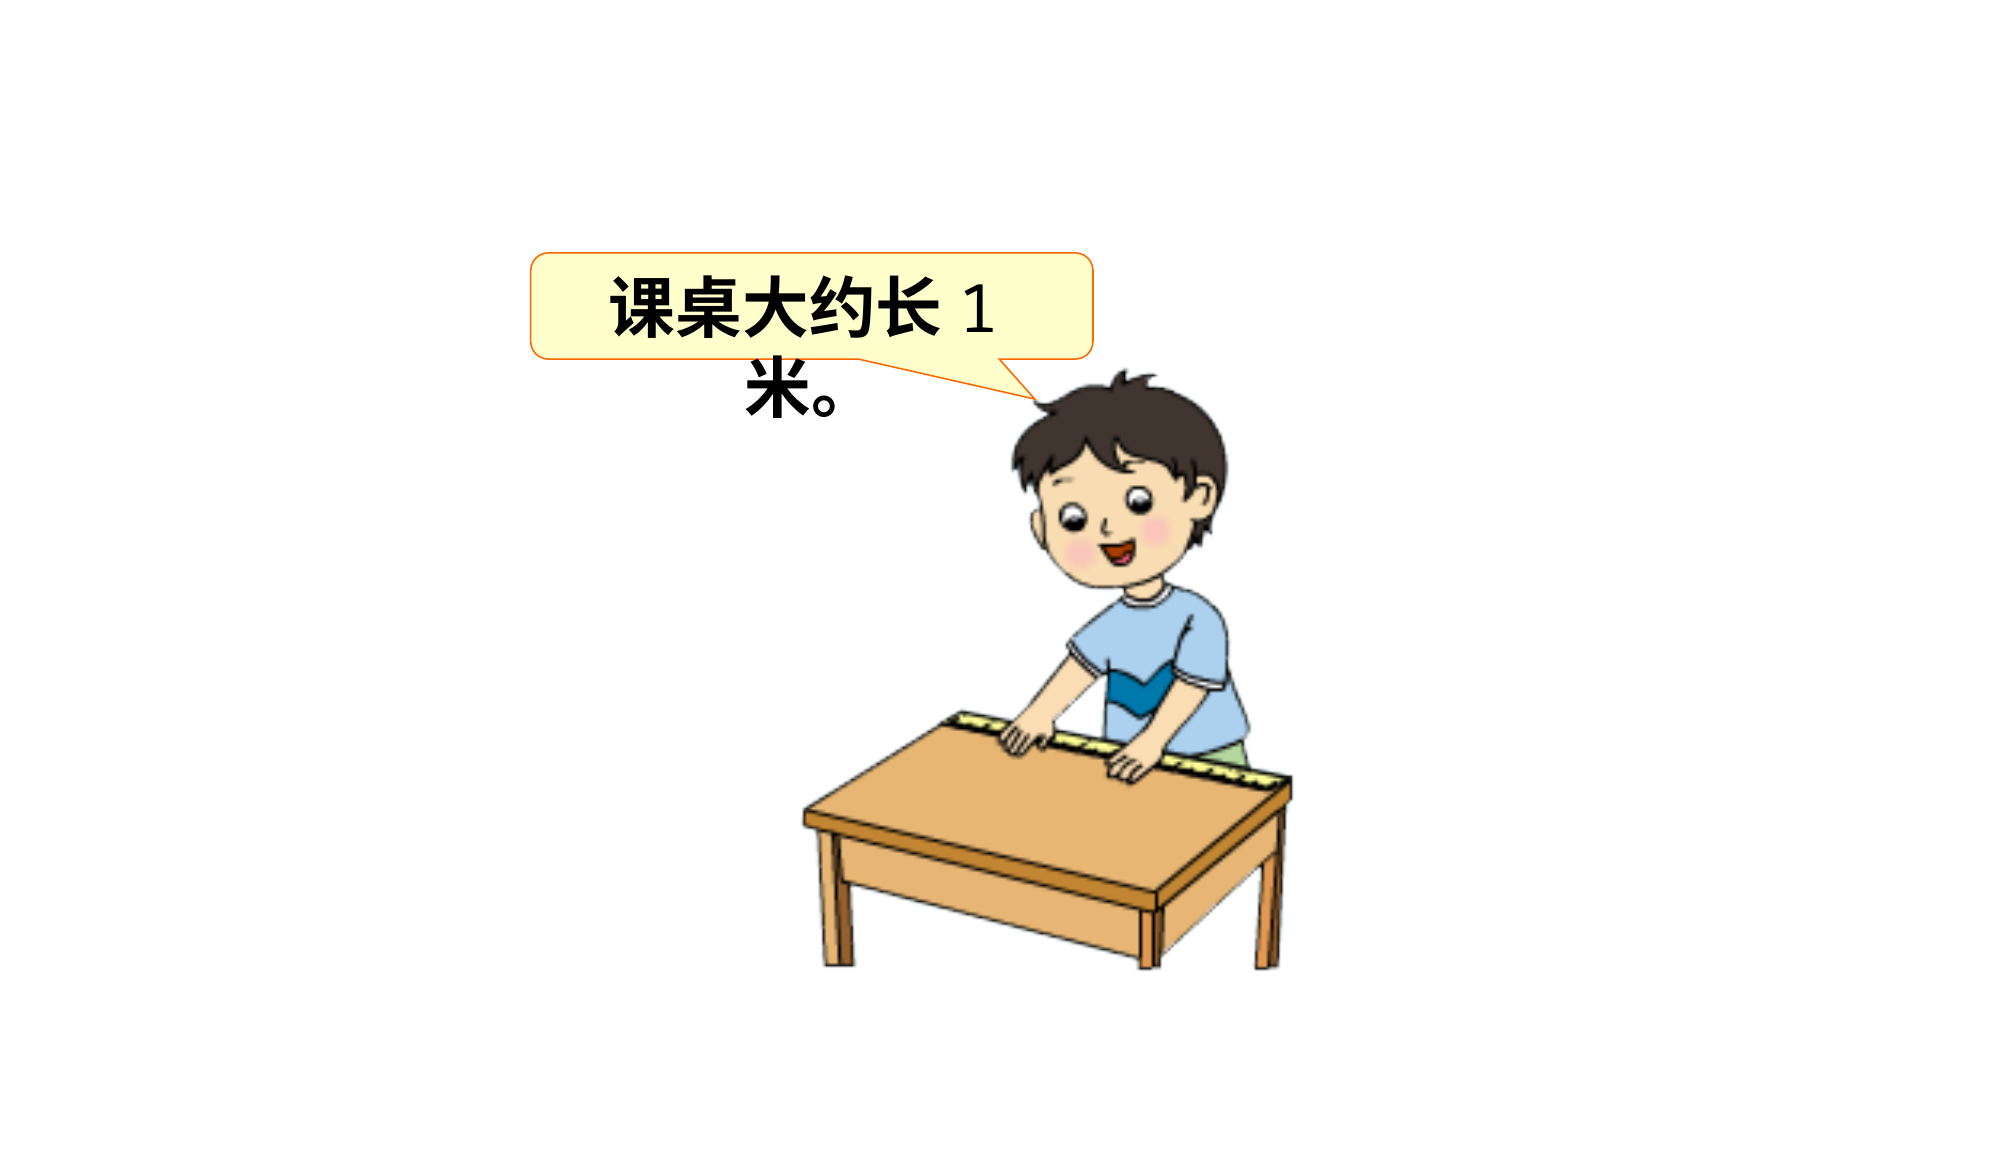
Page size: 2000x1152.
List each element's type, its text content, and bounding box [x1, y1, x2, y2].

picture [794, 359, 1310, 994]
text_box 课桌大约长1米。 [530, 252, 1093, 360]
